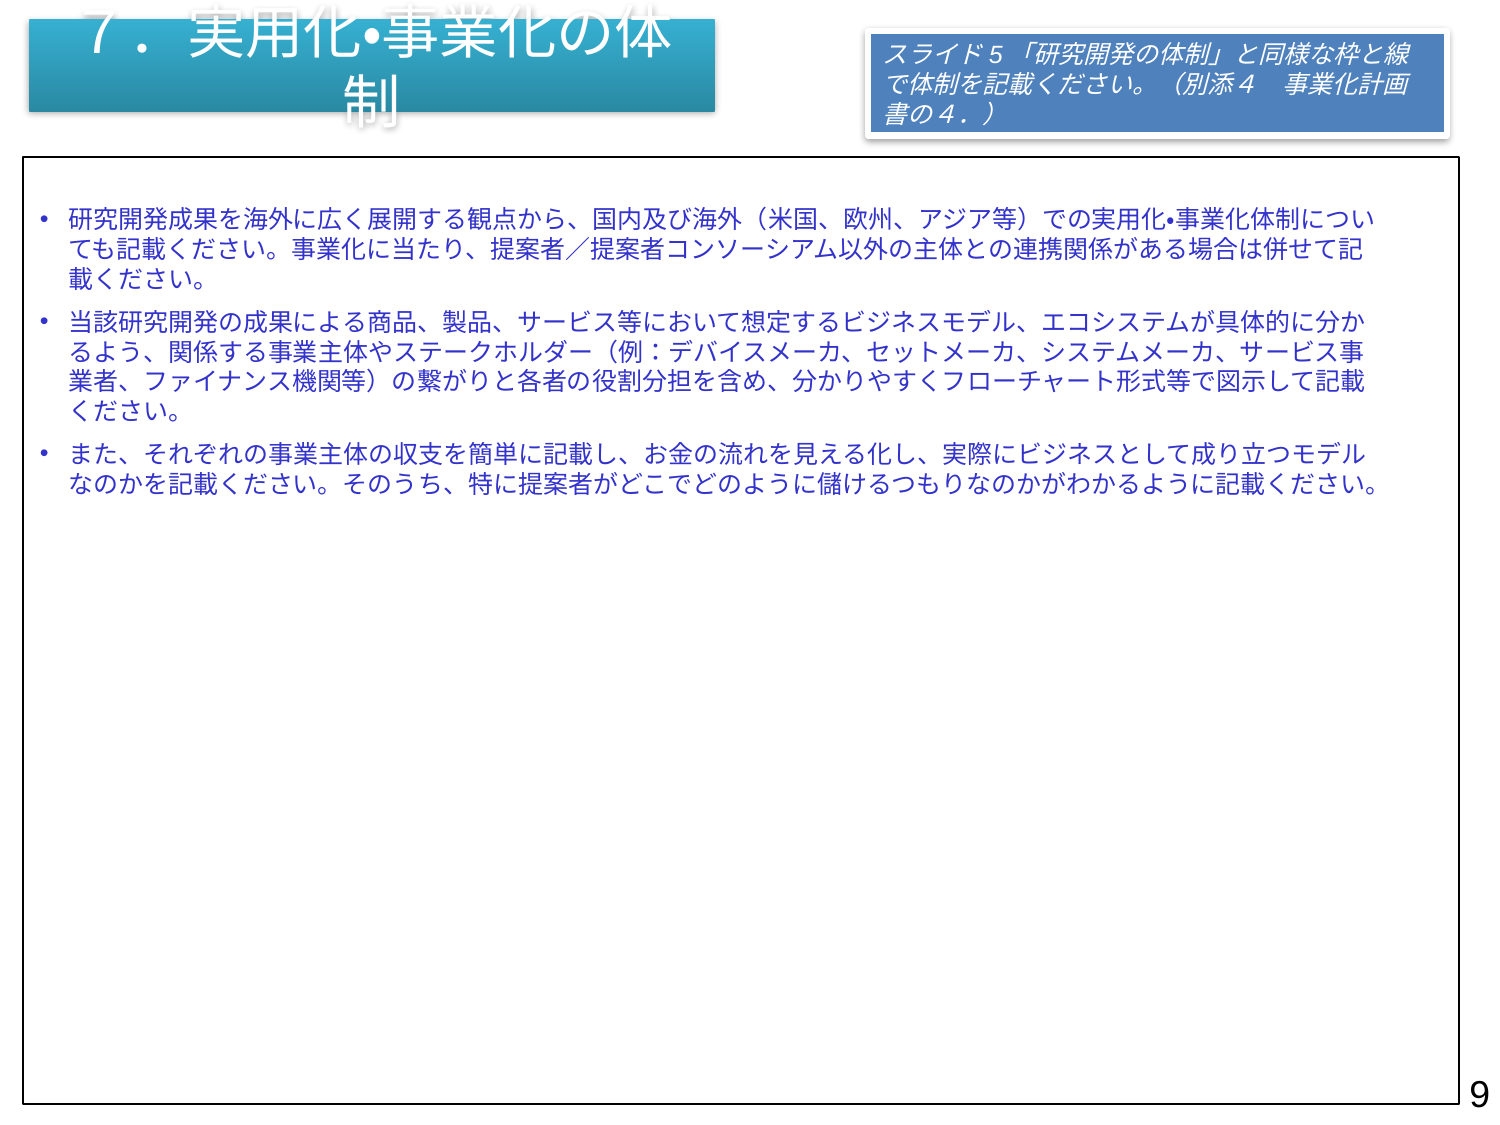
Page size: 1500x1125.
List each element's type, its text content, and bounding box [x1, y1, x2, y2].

title ７．実用化・事業化の体制 [29, 19, 715, 112]
text_box [21, 155, 1461, 1106]
text_box スライド5「研究開発の体制」と同様な枠と線で体制を記載ください。（別添４ 事業化計画書の４．） [865, 28, 1450, 139]
text_box 9 [1402, 1073, 1491, 1112]
text_box 研究開発成果を海外に広く展開する観点から、国内及び海外（米国、欧州、アジア等）での実用化・事業化体制についても記載ください。事業化に当たり、提案者／提案者コンソーシアム以外の主体との連携関係がある場合は併せて記載ください。 当該研究開発の成果による商品、製品、サービス等において想定するビジネスモデル、エコシステムが具体的に分かるよう、関係する事業主体やステークホルダー（例：デバイスメーカ、セットメーカ、システムメーカ、サービス事業者、ファイナンス機関等）の繋がりと各者の役割分担を含め、分かりやすくフローチャート形式等で図示して記載ください。 また、それぞれの事業主体の収支を簡単に記載し、お金の流れを見える化し、実際にビジネスとして成り立つモデルなのかを記載ください。そのうち、特に提案者がどこでどのように儲けるつもりなのかがわかるように記載ください。 [25, 196, 1390, 506]
